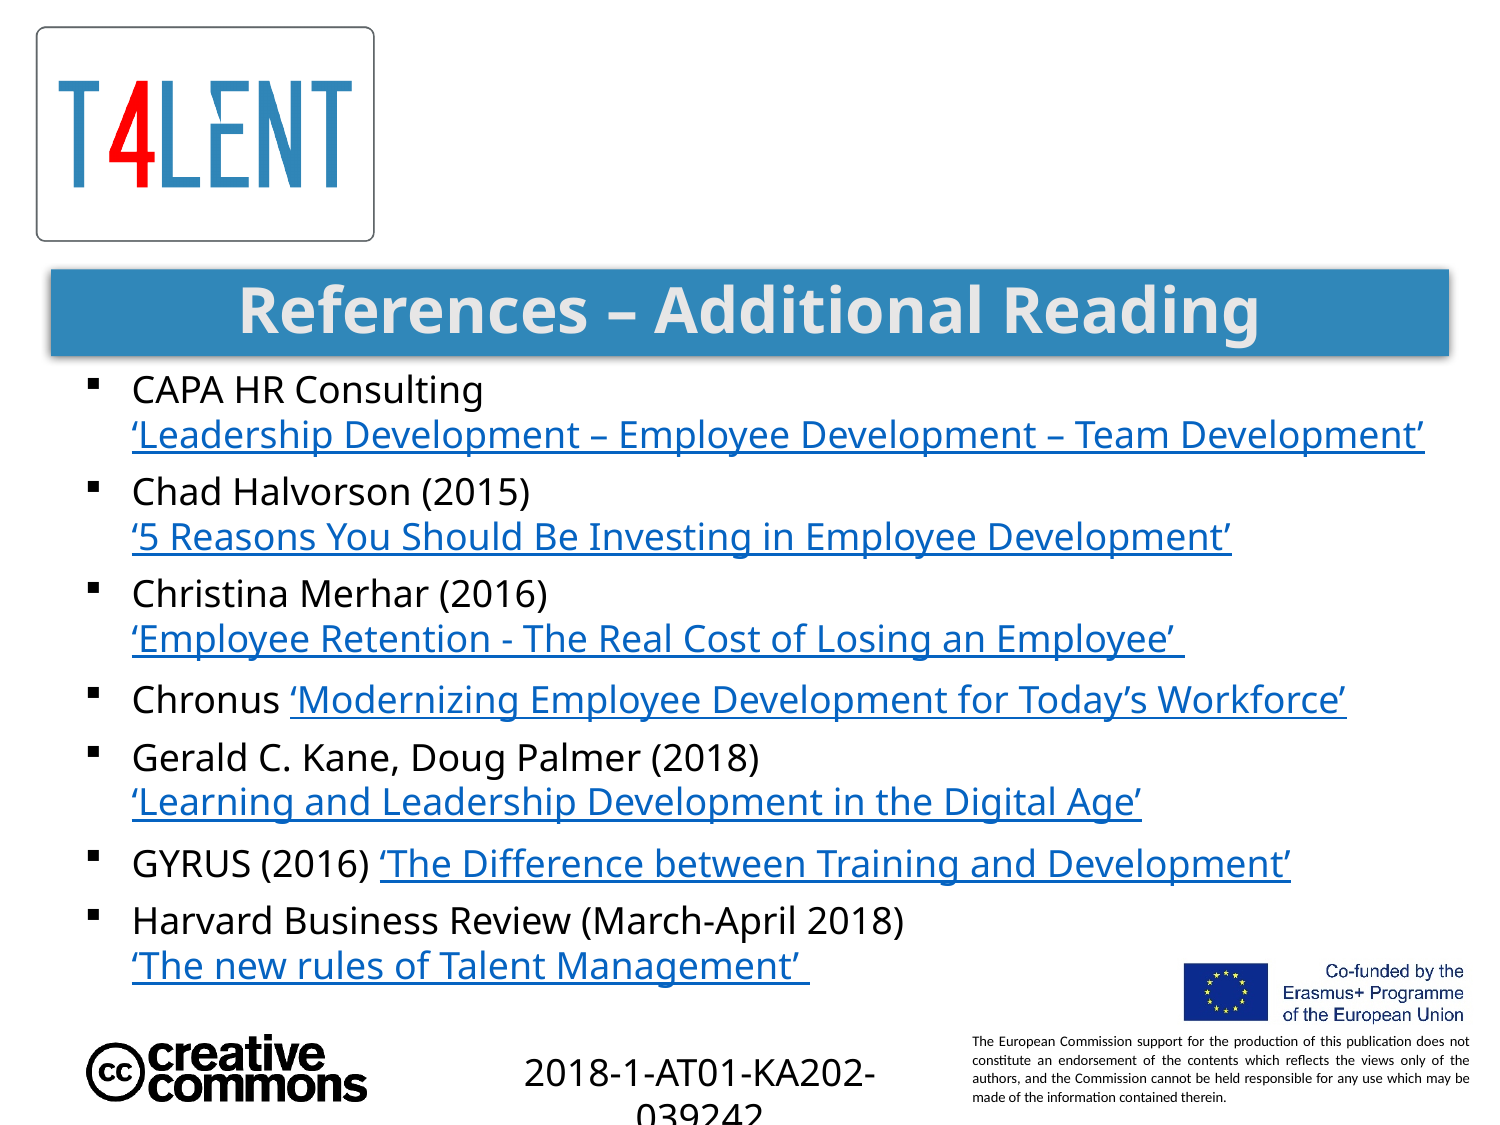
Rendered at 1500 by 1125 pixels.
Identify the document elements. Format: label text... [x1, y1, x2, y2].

text_box 2018-1-AT01-KA202-039242 [454, 1040, 946, 1125]
picture [35, 26, 375, 242]
subtitle CAPA HR Consulting ‘Leadership Development – Employee Development – Team Development’ Chad Halvorson (2015) ‘5 Reasons You Should Be Investing in Employee Development’ Christina Merhar (2016) ‘Employee Retention - The Real Cost of Losing an Employee’ Chronus ‘Modernizing Employee Development for Today’s Workforce’ Gerald C. Kane, Doug Palmer (2018) ‘Learning and Leadership Development in the Digital Age’ GYRUS (2016) ‘The Difference between Training and Development’ Harvard Business Review (March-April 2018) ‘The new rules of Talent Management’ [51, 356, 1477, 963]
title References – Additional Reading [51, 269, 1449, 356]
picture [1166, 958, 1478, 1026]
picture [85, 1034, 367, 1102]
